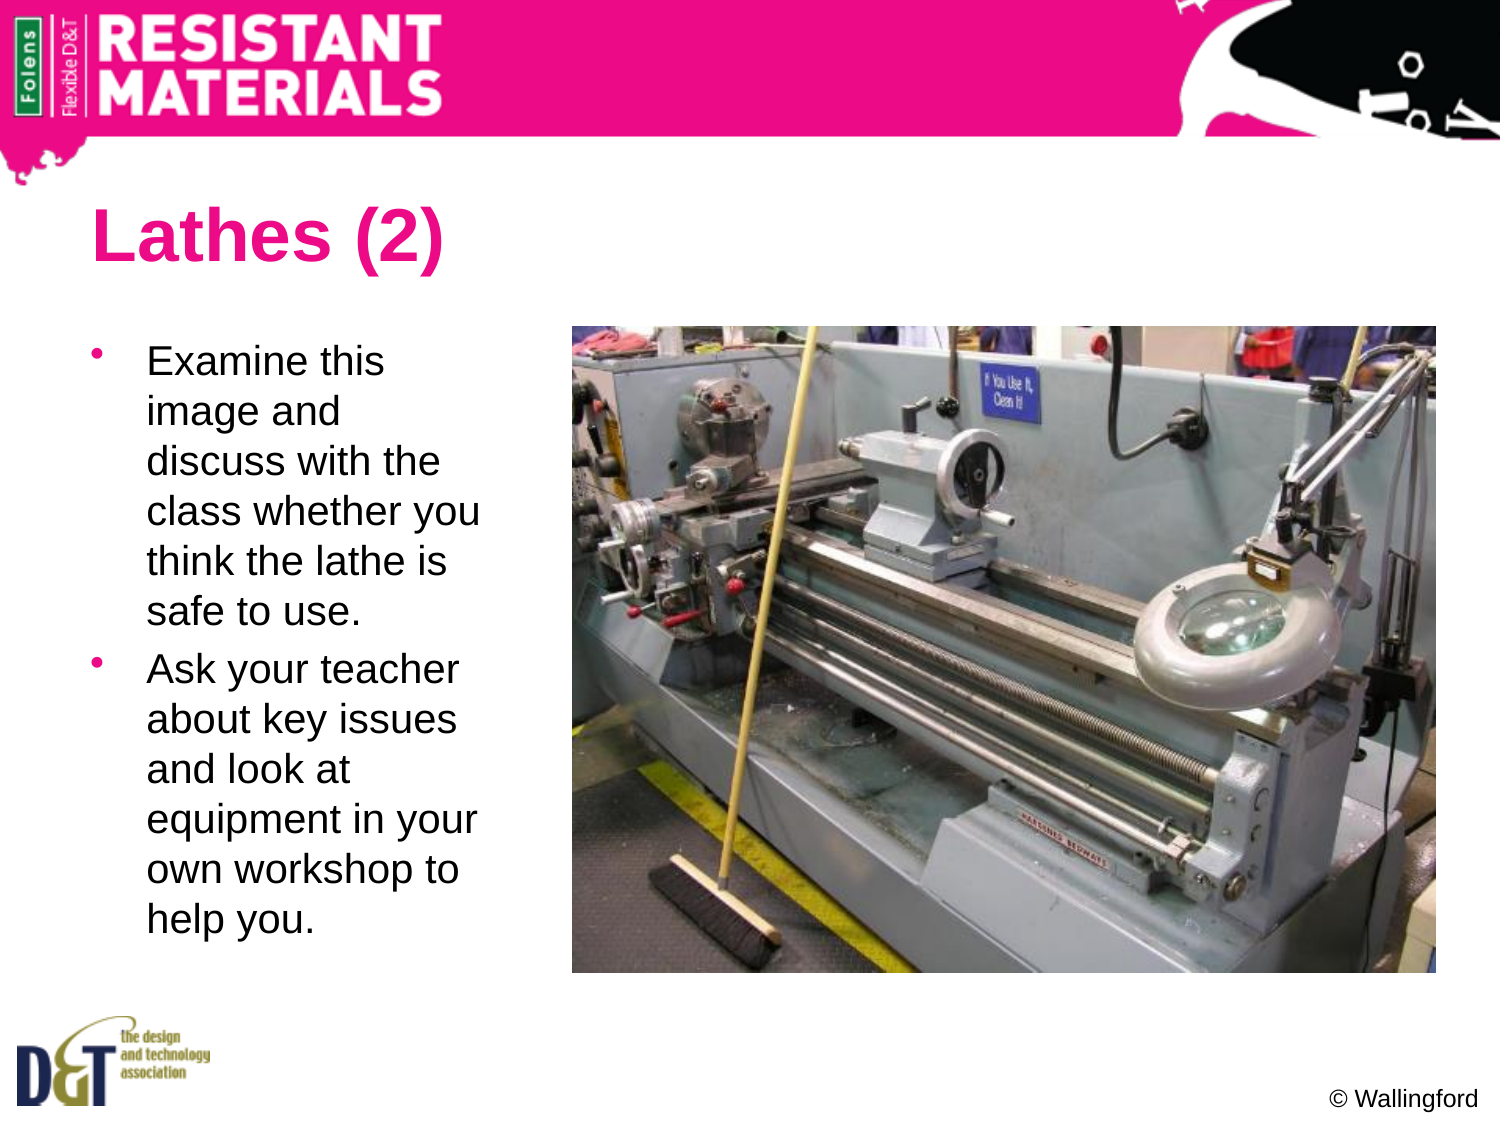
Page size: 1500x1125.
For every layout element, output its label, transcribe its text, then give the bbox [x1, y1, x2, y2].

text_box © Wallingford [1257, 1074, 1495, 1125]
list Examine this image and discuss with the class whether you think the lathe is safe to use. Ask your teacher about key issues and look at equipment in your own workshop to help you. [75, 326, 502, 1005]
title Lathes (2) [76, 160, 1427, 301]
picture [0, 0, 1500, 1125]
